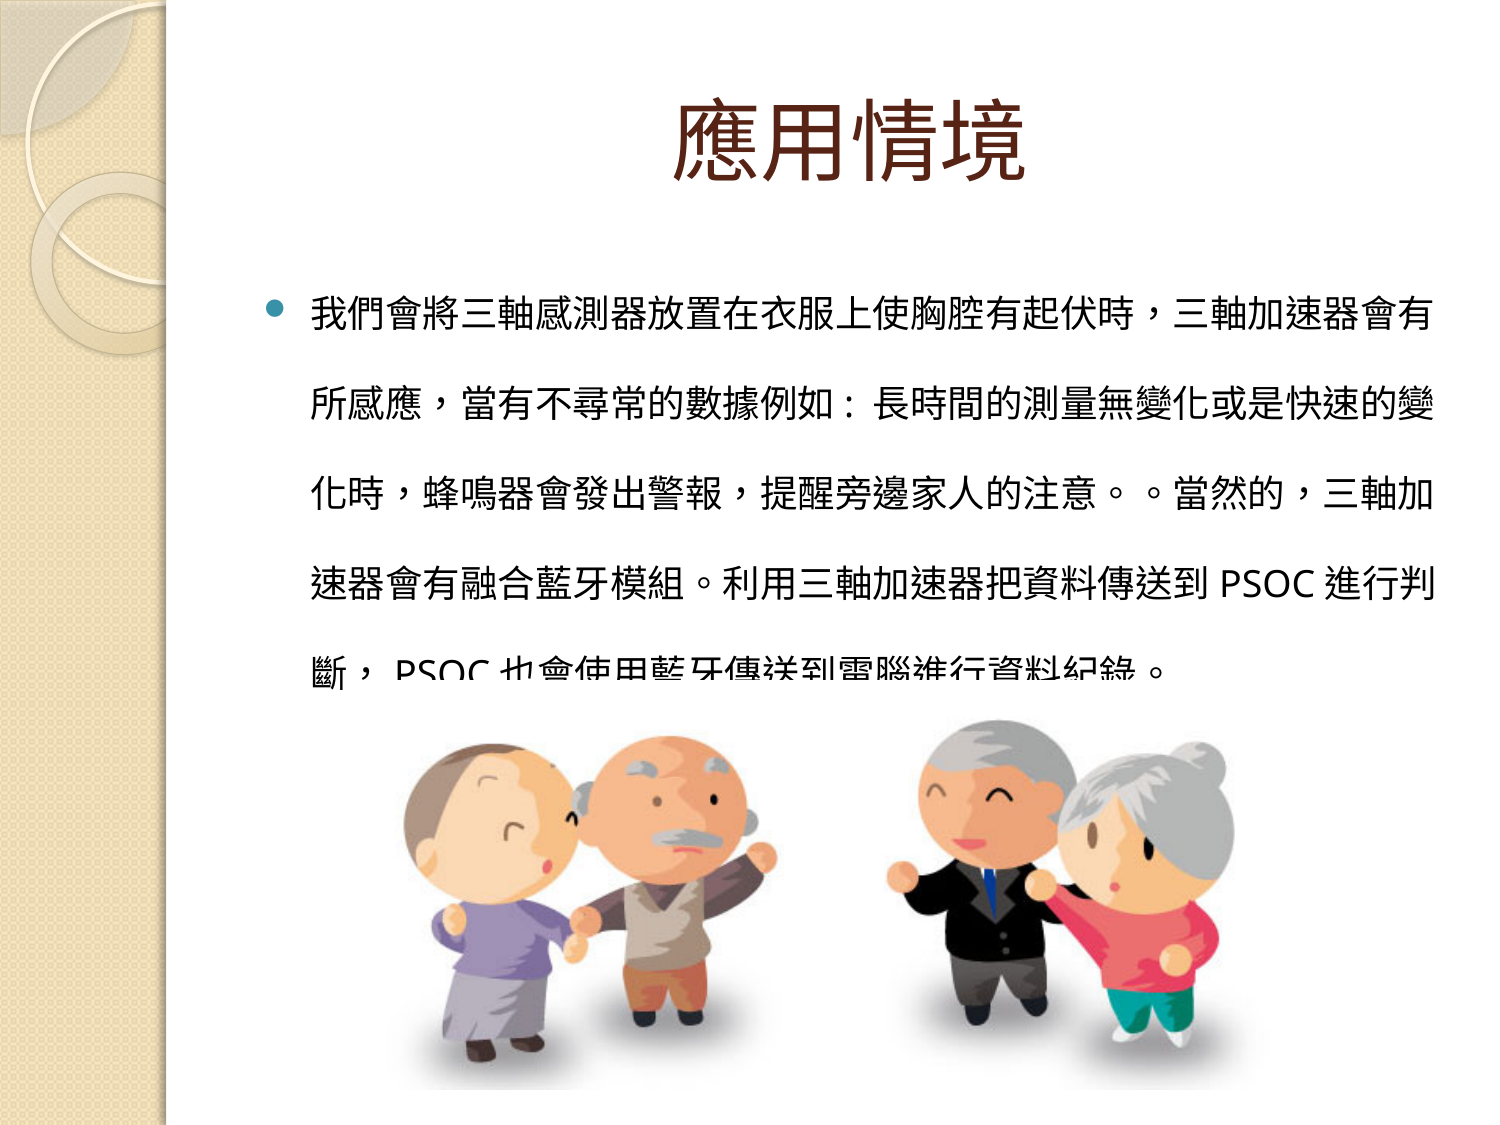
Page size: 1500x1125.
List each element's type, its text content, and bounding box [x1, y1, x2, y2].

picture [371, 680, 1285, 1091]
title 應用情境 [235, 45, 1466, 233]
list 我們會將三軸感測器放置在衣服上使胸腔有起伏時，三軸加速器會有所感應，當有不尋常的數據例如: 長時間的測量無變化或是快速的變化時，蜂鳴器會發出警報，提醒旁邊家人的注意。。當然的，三軸加速器會有融合藍牙模組。利用三軸加速器把資料傳送到PSOC進行判斷，PSOC也會使用藍牙傳送到電腦進行資料紀錄。 [235, 237, 1466, 1025]
